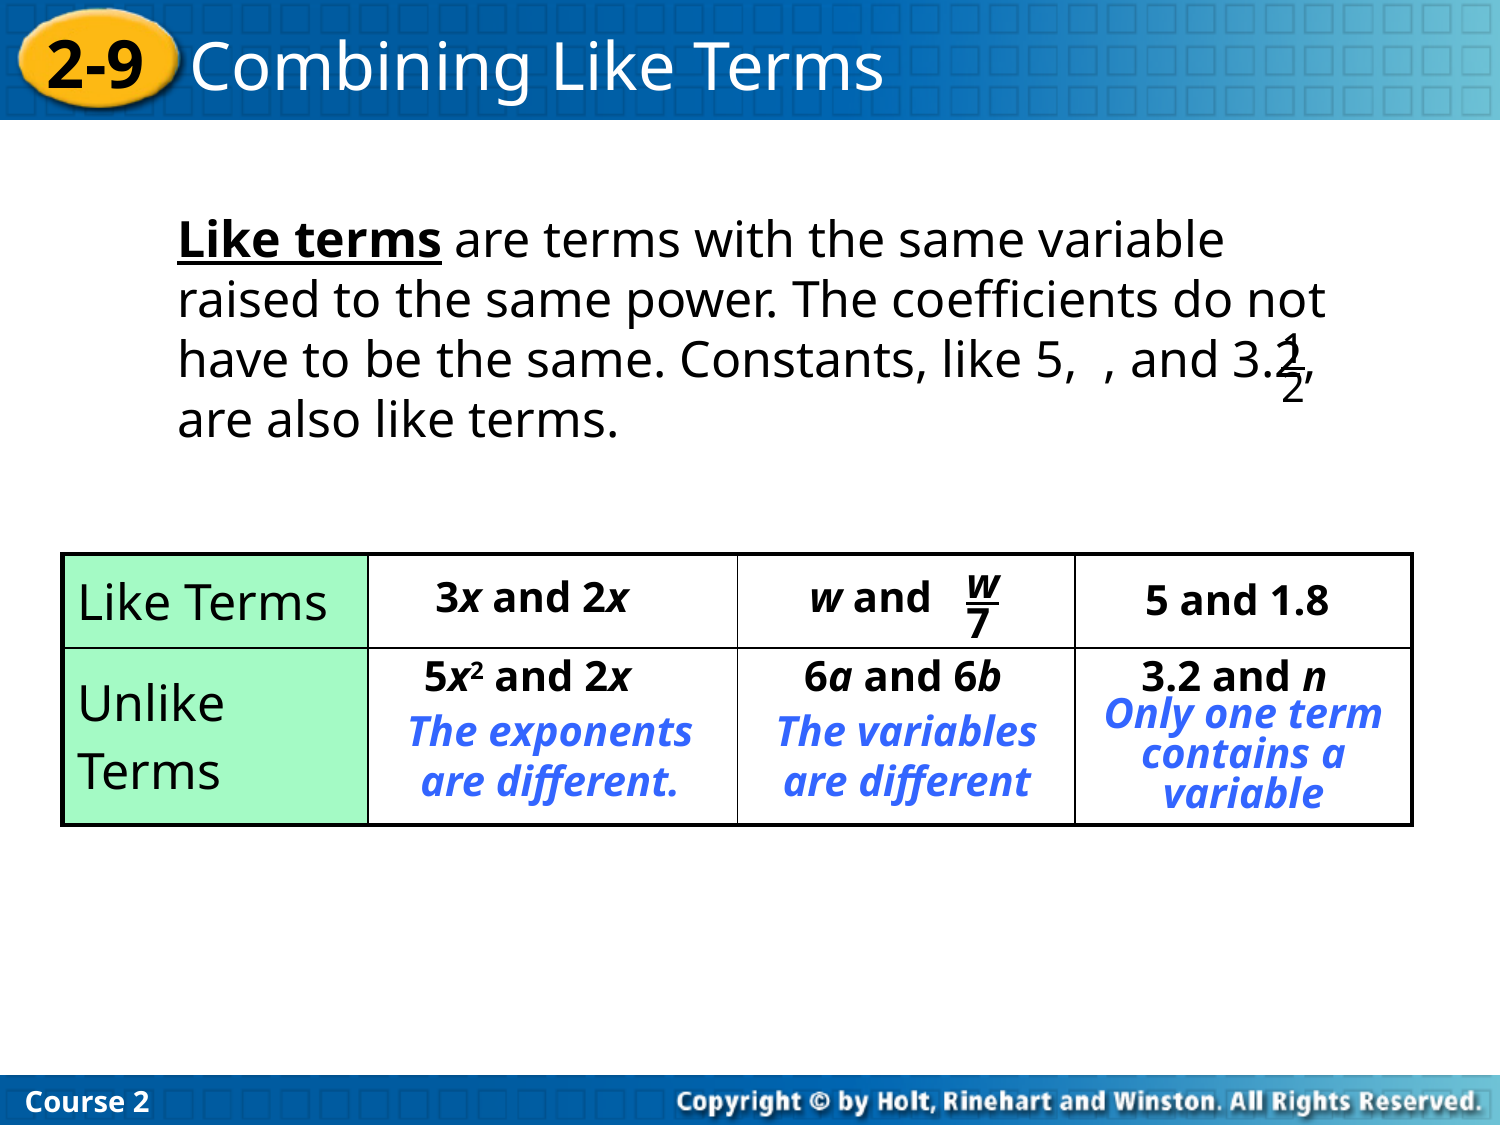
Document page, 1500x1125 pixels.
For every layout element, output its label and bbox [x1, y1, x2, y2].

text_box [0, 0, 1500, 1125]
